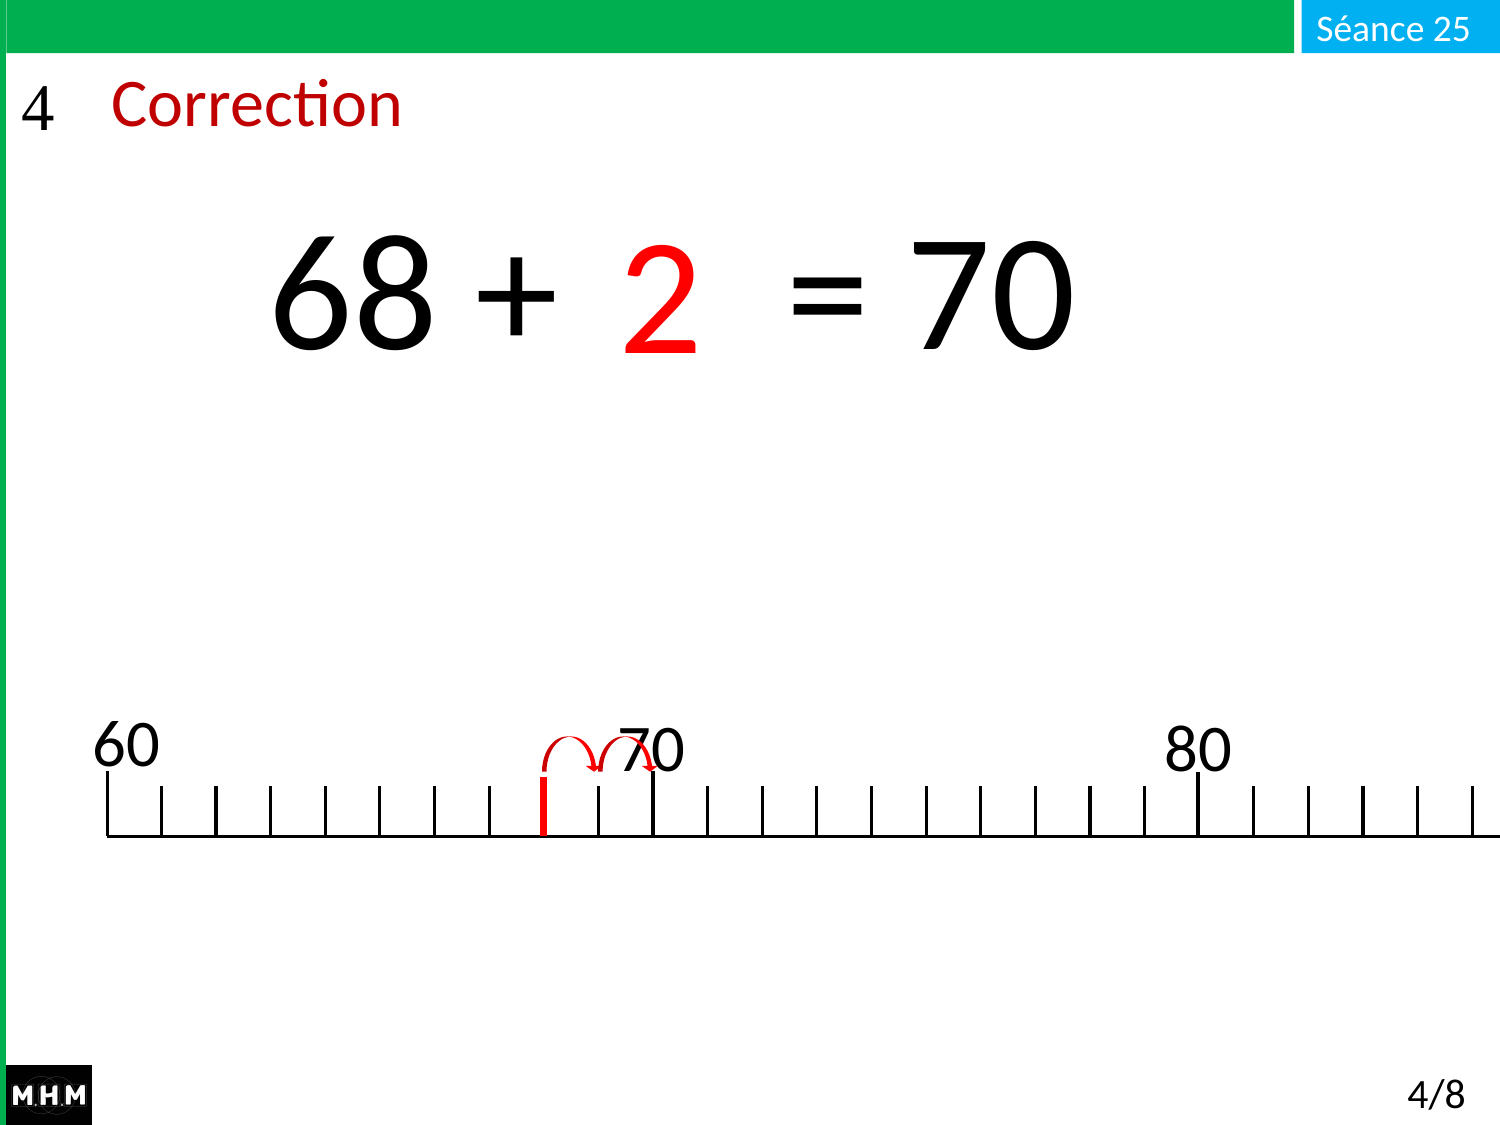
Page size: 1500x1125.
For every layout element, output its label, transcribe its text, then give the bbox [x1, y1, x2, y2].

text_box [77, 692, 1500, 838]
picture [6, 1065, 92, 1125]
title Correction [96, 60, 1391, 150]
list 4/8 [1373, 1064, 1500, 1125]
text_box 2 [553, 179, 768, 395]
text_box 68 + … = 70 [215, 175, 1151, 391]
